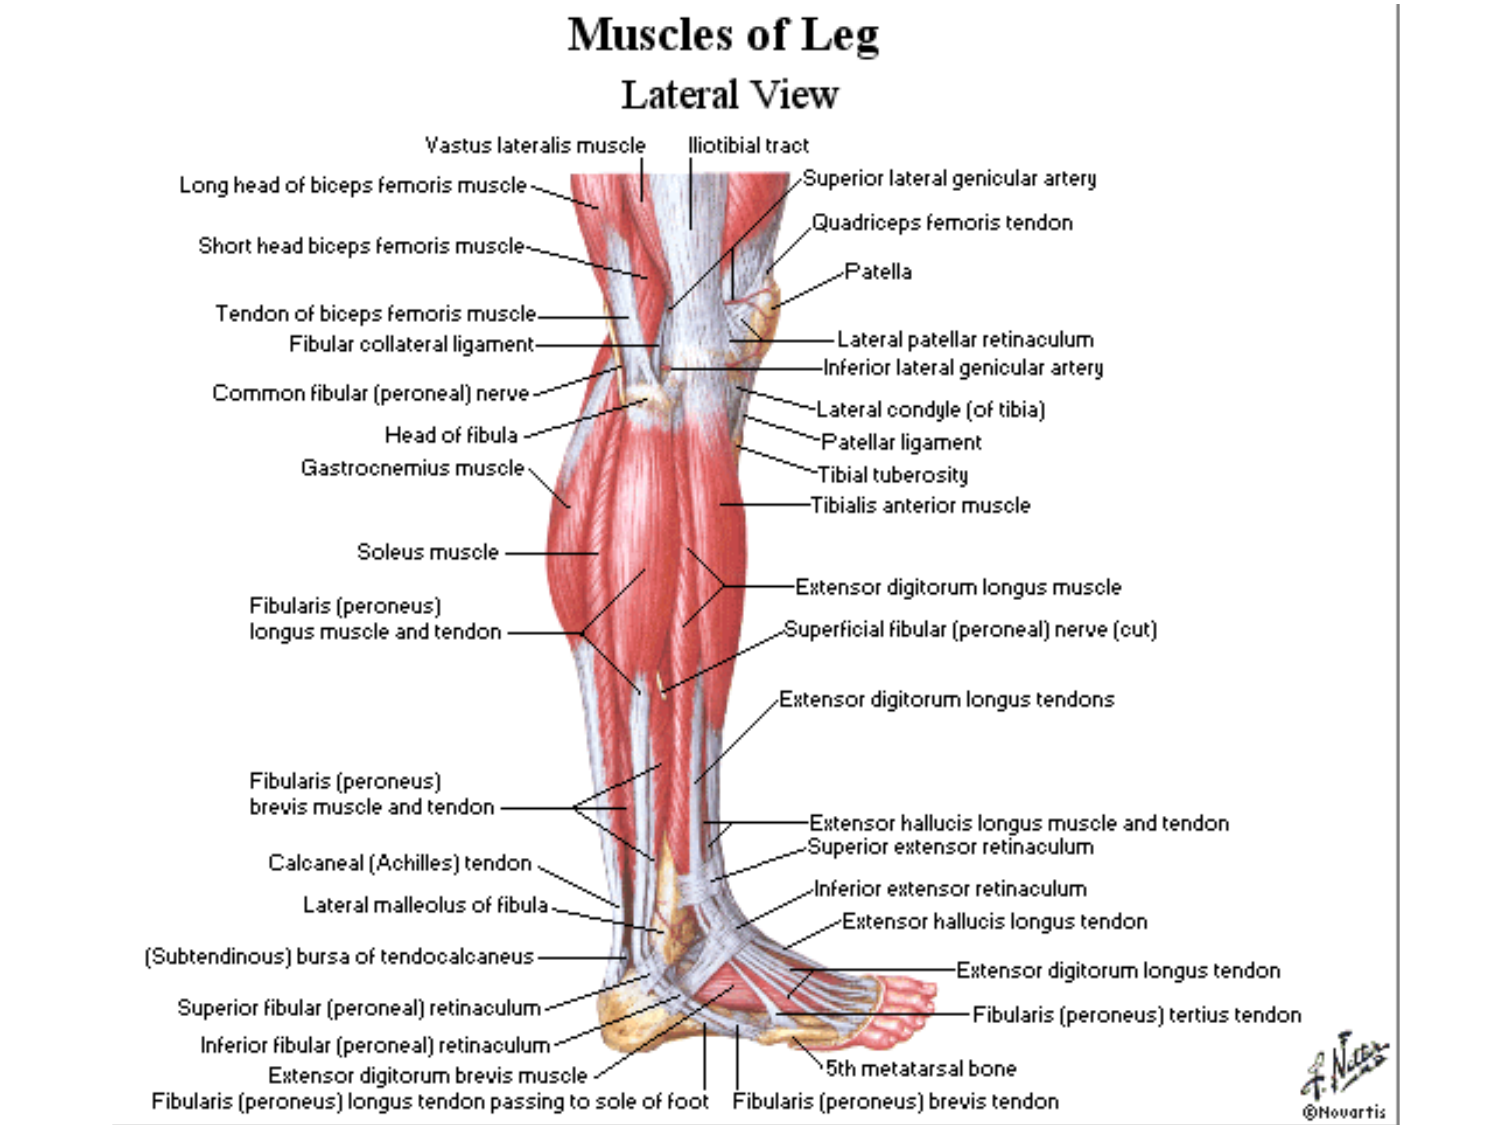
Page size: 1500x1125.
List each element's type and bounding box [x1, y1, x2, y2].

picture [111, 4, 1400, 1125]
